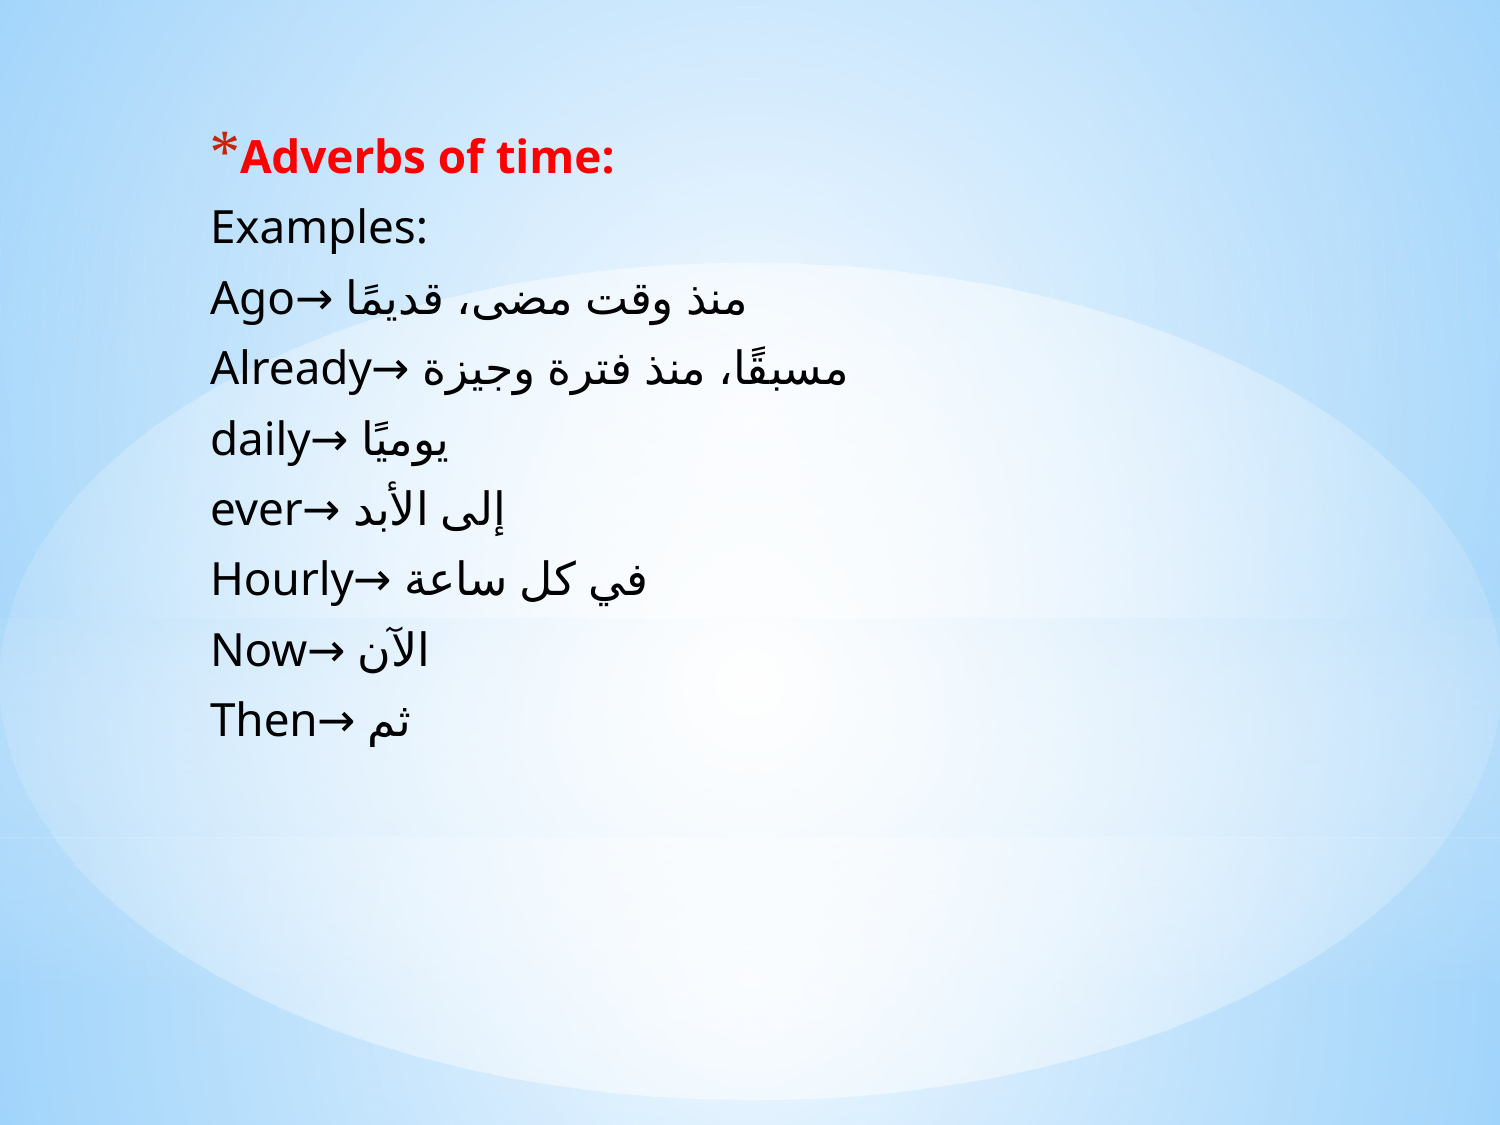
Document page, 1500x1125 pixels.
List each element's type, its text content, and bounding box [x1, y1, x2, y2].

list Adverbs of time: Examples: Ago→ منذ وقت مضى، قديمًا Already→ مسبقًا، منذ فترة وجيزة daily→ يوميًا ever→ إلى الأبد Hourly→ في كل ساعة Now→ الآن Then→ ثم [187, 120, 1300, 875]
